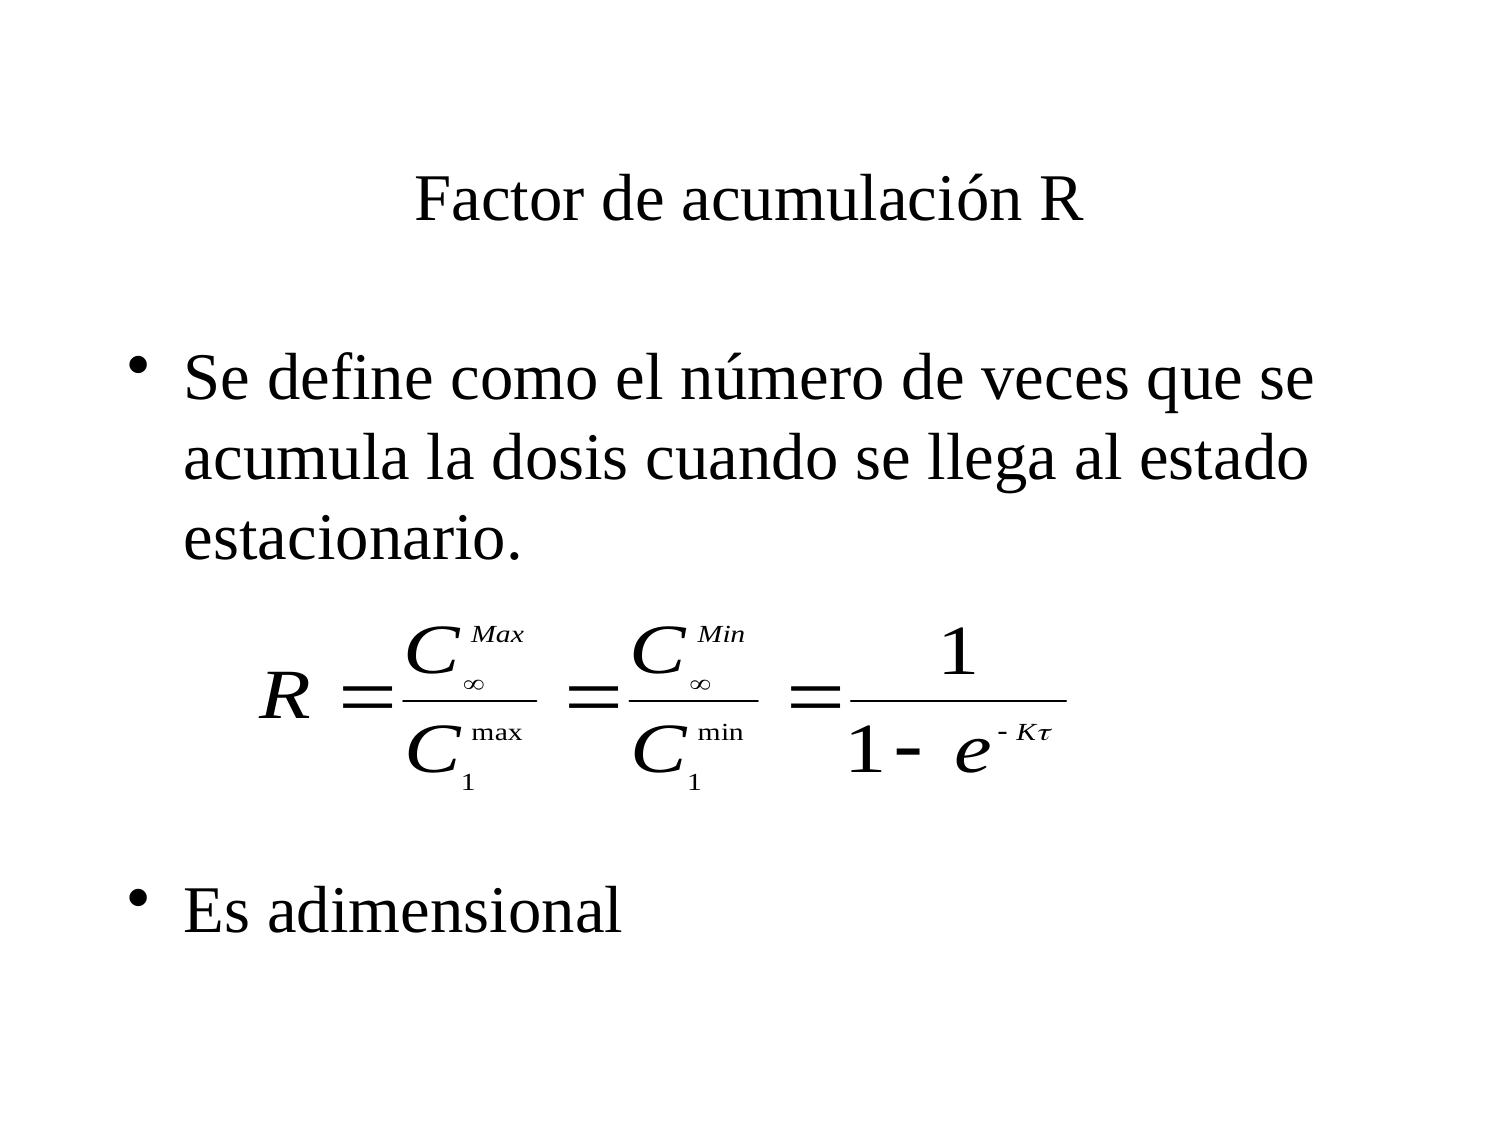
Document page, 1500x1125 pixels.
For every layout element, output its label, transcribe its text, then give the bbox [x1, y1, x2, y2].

list Se define como el número de veces que se acumula la dosis cuando se llega al estado estacionario. Es adimensional [112, 324, 1388, 1001]
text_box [249, 612, 1076, 800]
title Factor de acumulación R [112, 99, 1388, 288]
